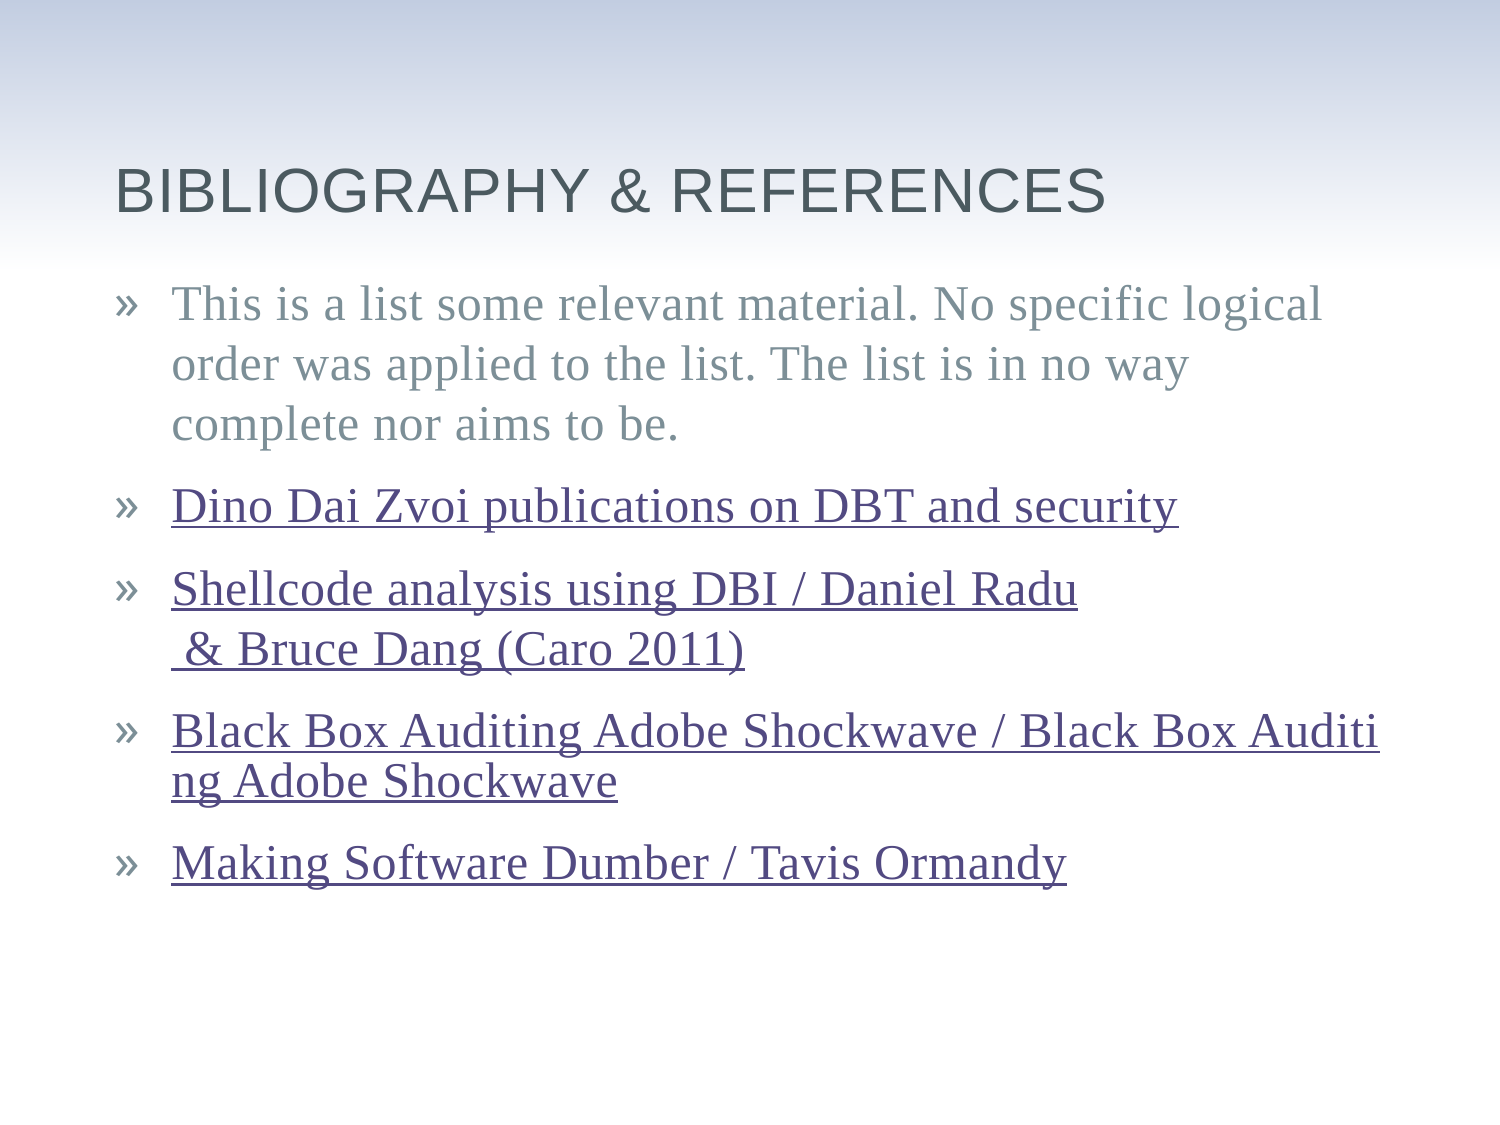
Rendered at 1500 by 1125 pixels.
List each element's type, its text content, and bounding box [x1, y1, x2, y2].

title Bibliography & References [99, 45, 1400, 233]
list This is a list some relevant material. No specific logical order was applied to the list. The list is in no way complete nor aims to be. Dino Dai Zvoi publications on DBT and security Shellcode analysis using DBI / Daniel Radu & Bruce Dang (Caro 2011) Black Box Auditing Adobe Shockwave / Black Box Auditing Adobe Shockwave Making Software Dumber / Tavis Ormandy [99, 262, 1400, 938]
